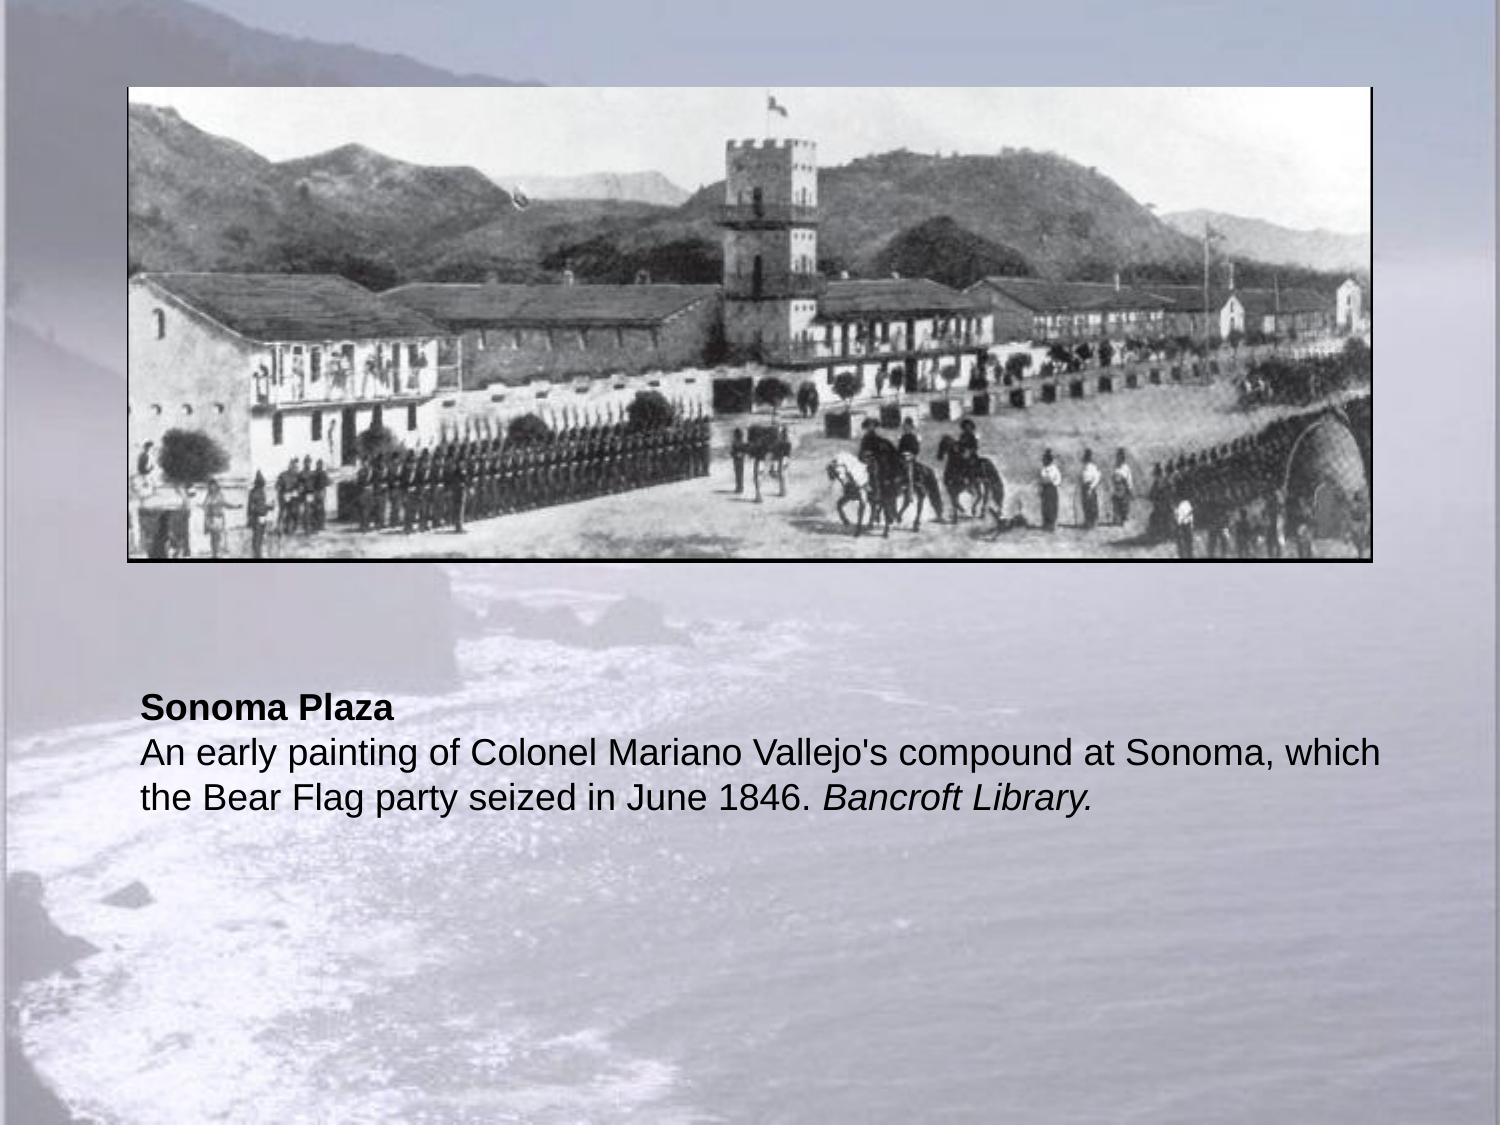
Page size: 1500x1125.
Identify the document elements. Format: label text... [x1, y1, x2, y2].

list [127, 87, 1373, 563]
text_box Sonoma Plaza An early painting of Colonel Mariano Vallejo's compound at Sonoma, which the Bear Flag party seized in June 1846. Bancroft Library. [124, 674, 1413, 872]
picture [0, 0, 1500, 1125]
